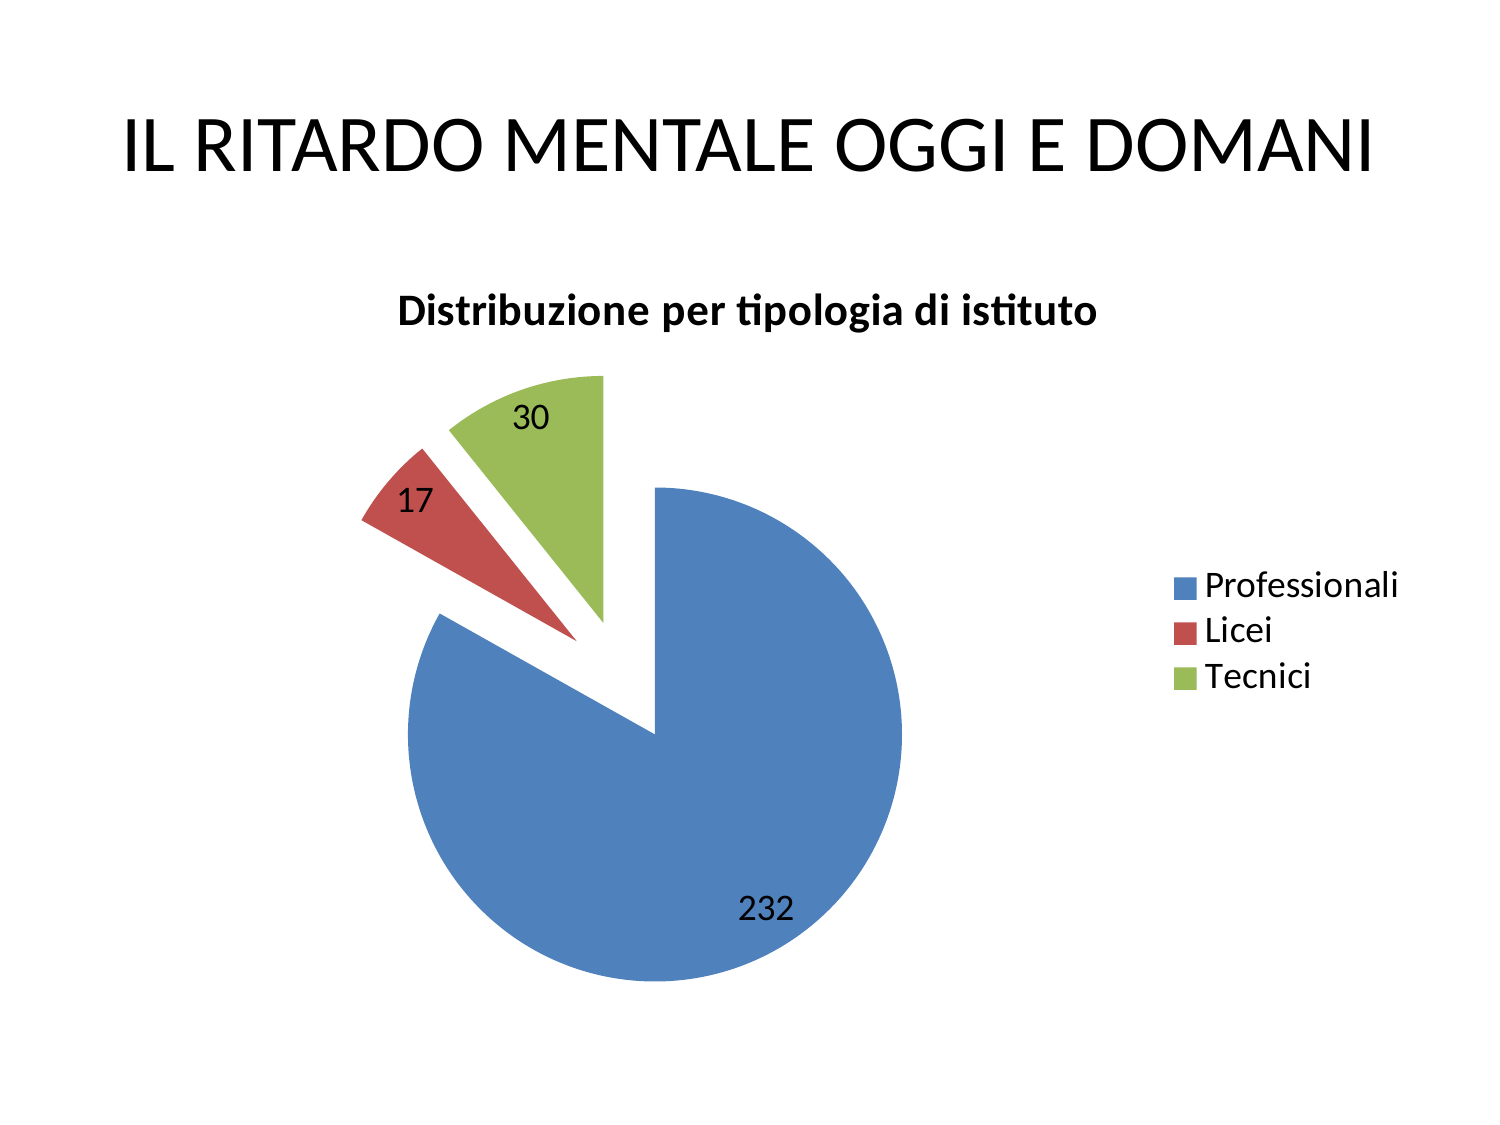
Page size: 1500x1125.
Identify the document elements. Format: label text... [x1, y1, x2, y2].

chart [74, 262, 1426, 1006]
title IL RITARDO MENTALE OGGI E DOMANI [74, 44, 1426, 233]
